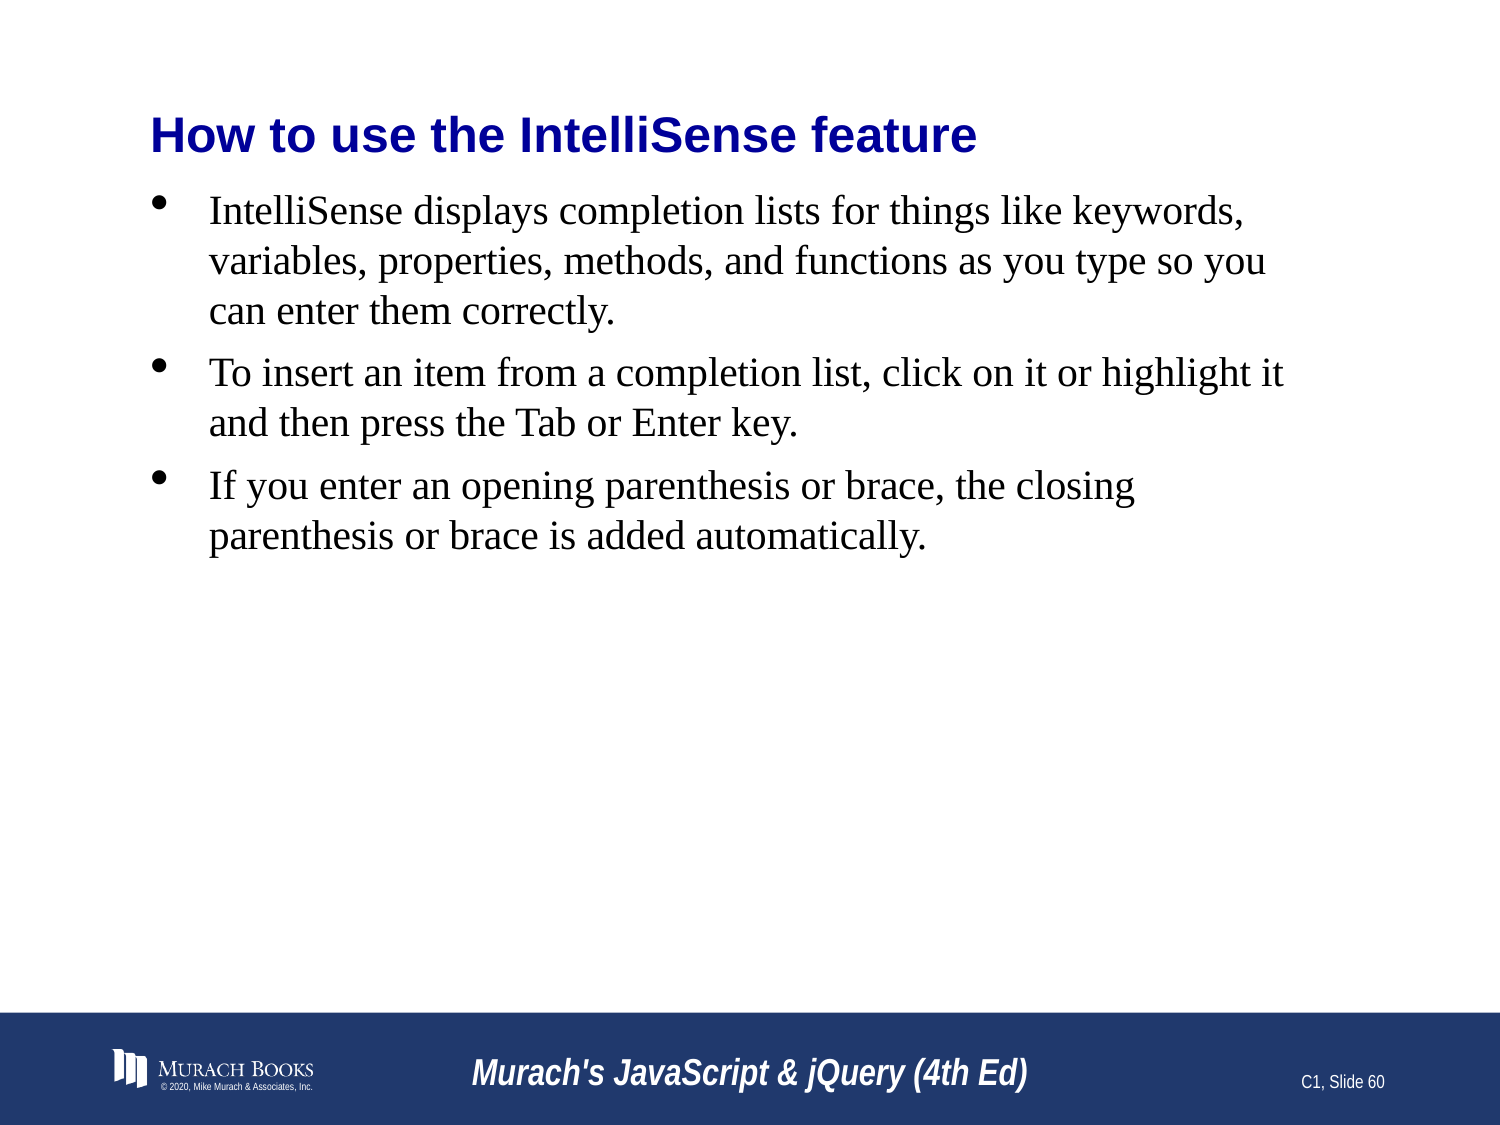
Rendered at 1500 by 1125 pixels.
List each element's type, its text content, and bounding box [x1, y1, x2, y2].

title How to use the IntelliSense feature [150, 102, 1350, 164]
slide_number C1, Slide 60 [1087, 1025, 1400, 1100]
list IntelliSense displays completion lists for things like keywords, variables, properties, methods, and functions as you type so you can enter them correctly. To insert an item from a completion list, click on it or highlight it and then press the Tab or Enter key. If you enter an opening parenthesis or brace, the closing parenthesis or brace is added automatically. [137, 174, 1350, 975]
footer © 2020, Mike Murach & Associates, Inc. [12, 1025, 463, 1100]
slide_number Murach's JavaScript & jQuery (4th Ed) [463, 1025, 1050, 1100]
